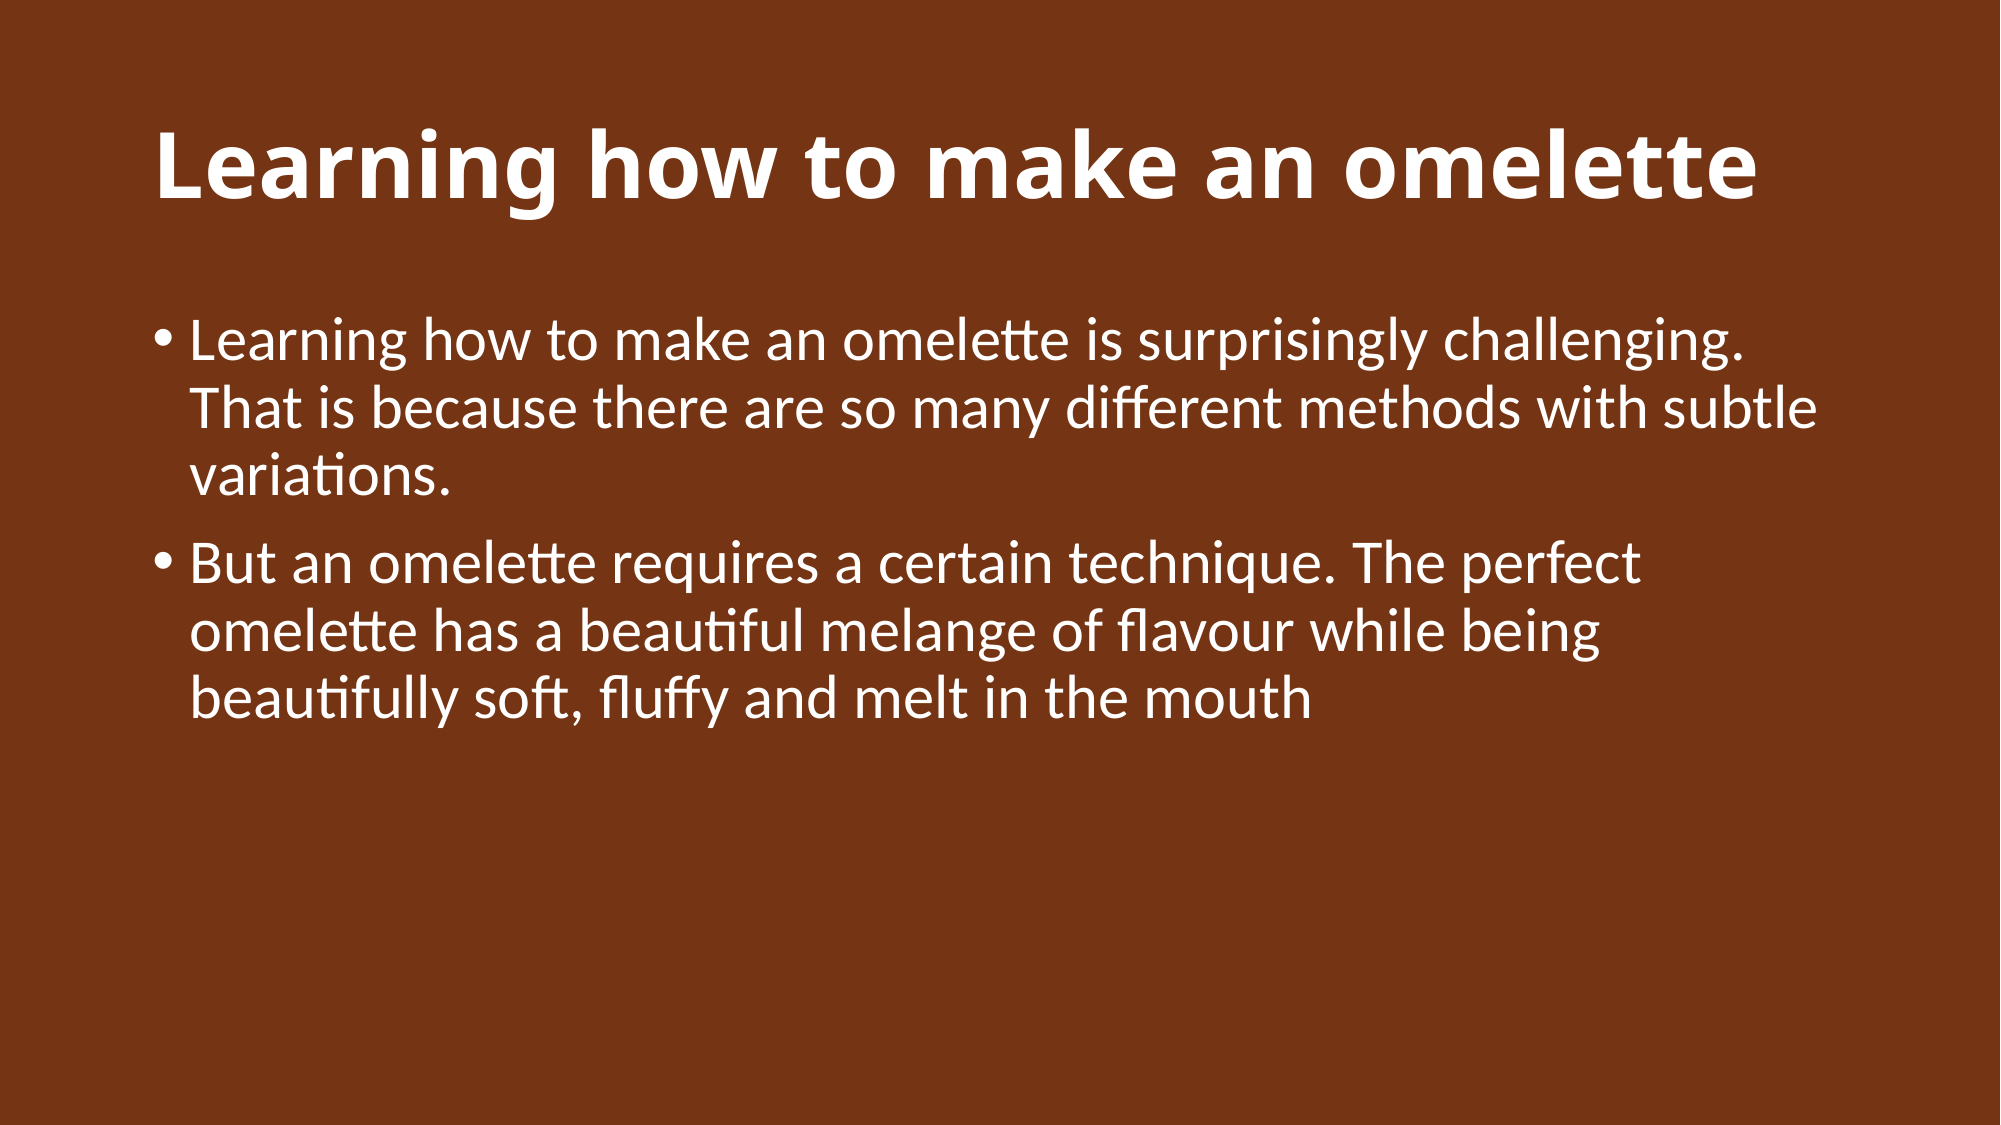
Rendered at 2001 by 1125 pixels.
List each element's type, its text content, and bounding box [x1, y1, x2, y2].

title Learning how to make an omelette [137, 59, 1863, 278]
list Learning how to make an omelette is surprisingly challenging. That is because there are so many different methods with subtle variations. But an omelette requires a certain technique. The perfect omelette has a beautiful melange of flavour while being beautifully soft, fluffy and melt in the mouth [137, 299, 1863, 1014]
